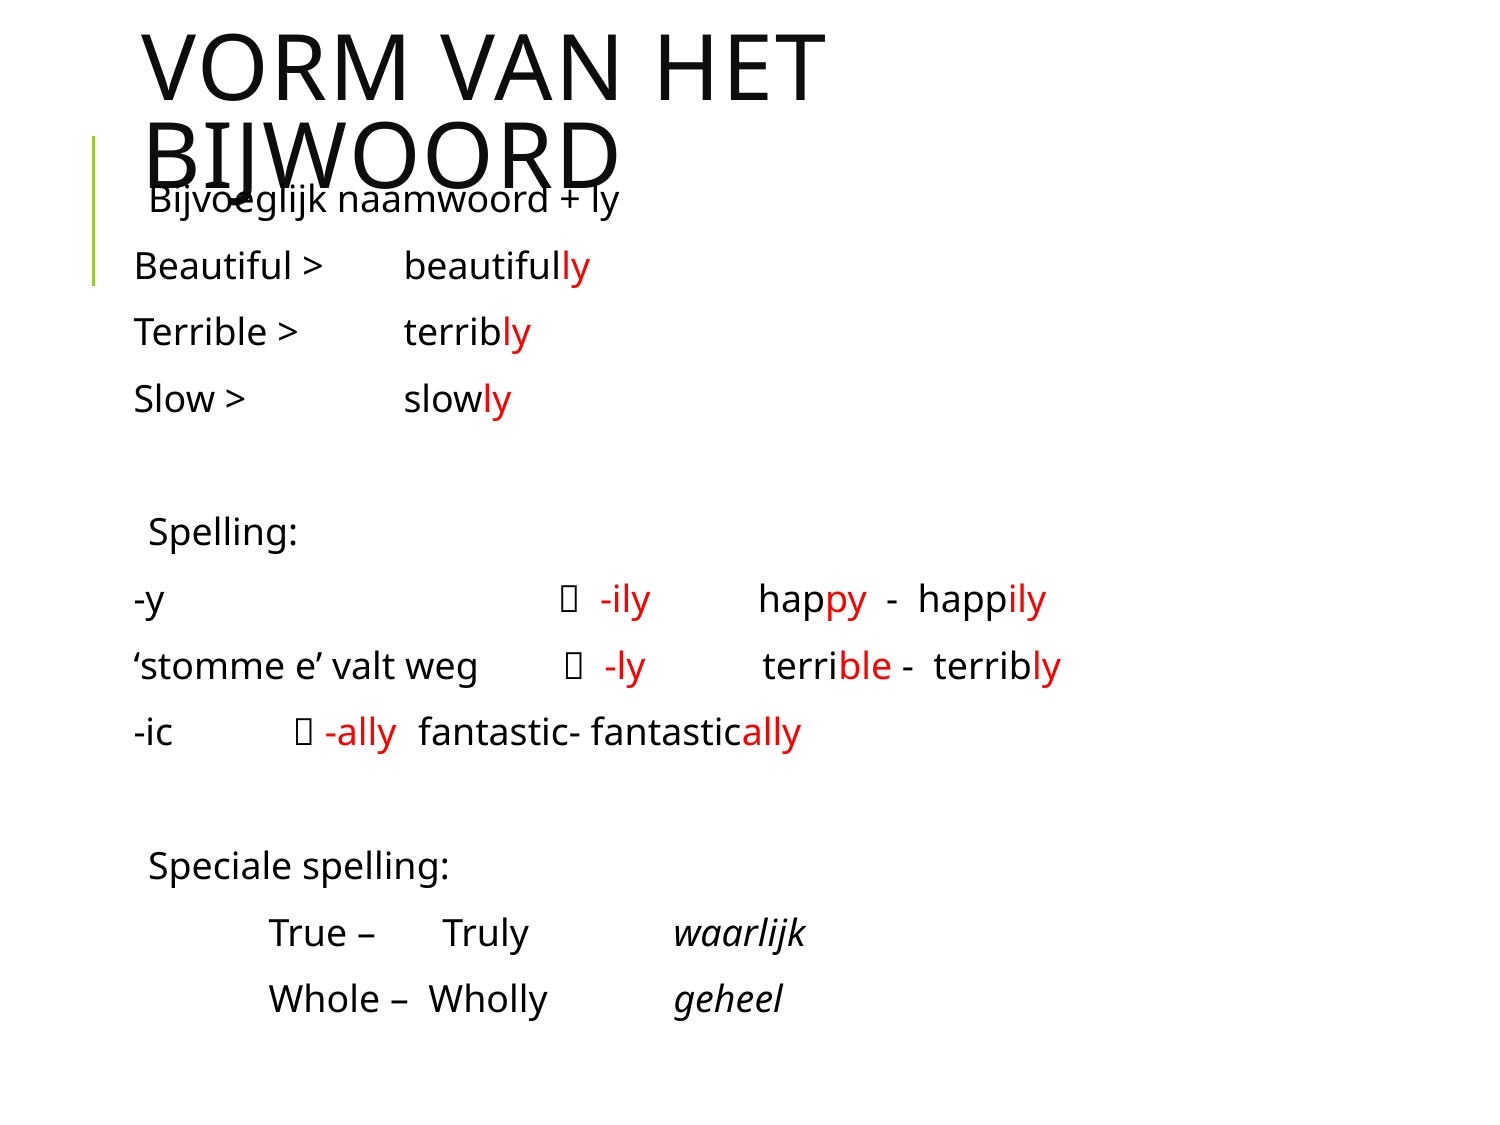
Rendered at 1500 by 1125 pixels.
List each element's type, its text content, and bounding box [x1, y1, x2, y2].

title Vorm van het bijwoord [126, 0, 1322, 172]
list Bijvoeglijk naamwoord + ly Beautiful > beautifully Terrible > terribly Slow > slowly Spelling: -y  -ily happy - happily ‘stomme e’ valt weg  -ly terrible - terribly -ic  -ally fantastic- fantastically Speciale spelling: True – Truly waarlijk Whole – Wholly geheel [126, 172, 1459, 1035]
